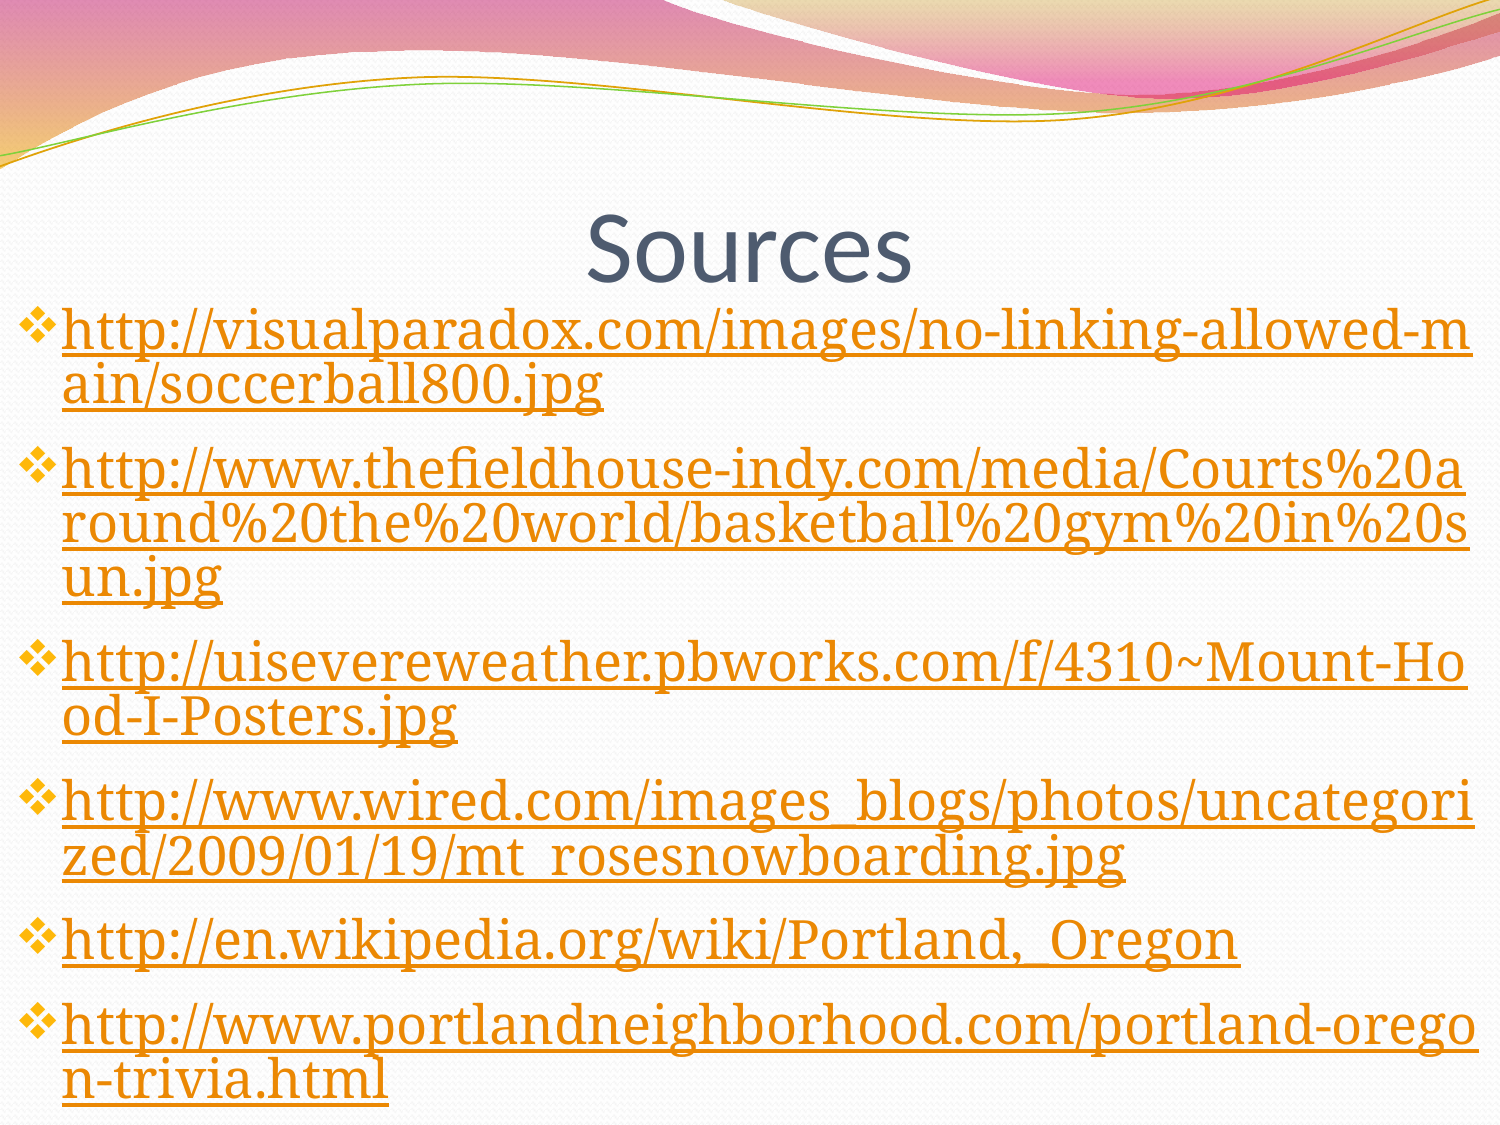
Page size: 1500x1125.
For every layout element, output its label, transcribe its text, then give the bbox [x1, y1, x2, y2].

title Sources [75, 115, 1425, 287]
list http://visualparadox.com/images/no-linking-allowed-main/soccerball800.jpg http://www.thefieldhouse-indy.com/media/Courts%20around%20the%20world/basketball%20gym%20in%20sun.jpg http://uisevereweather.pbworks.com/f/4310~Mount-Hood-I-Posters.jpg http://www.wired.com/images_blogs/photos/uncategorized/2009/01/19/mt_rosesnowboarding.jpg http://en.wikipedia.org/wiki/Portland,_Oregon http://www.portlandneighborhood.com/portland-oregon-trivia.html [0, 287, 1500, 1113]
